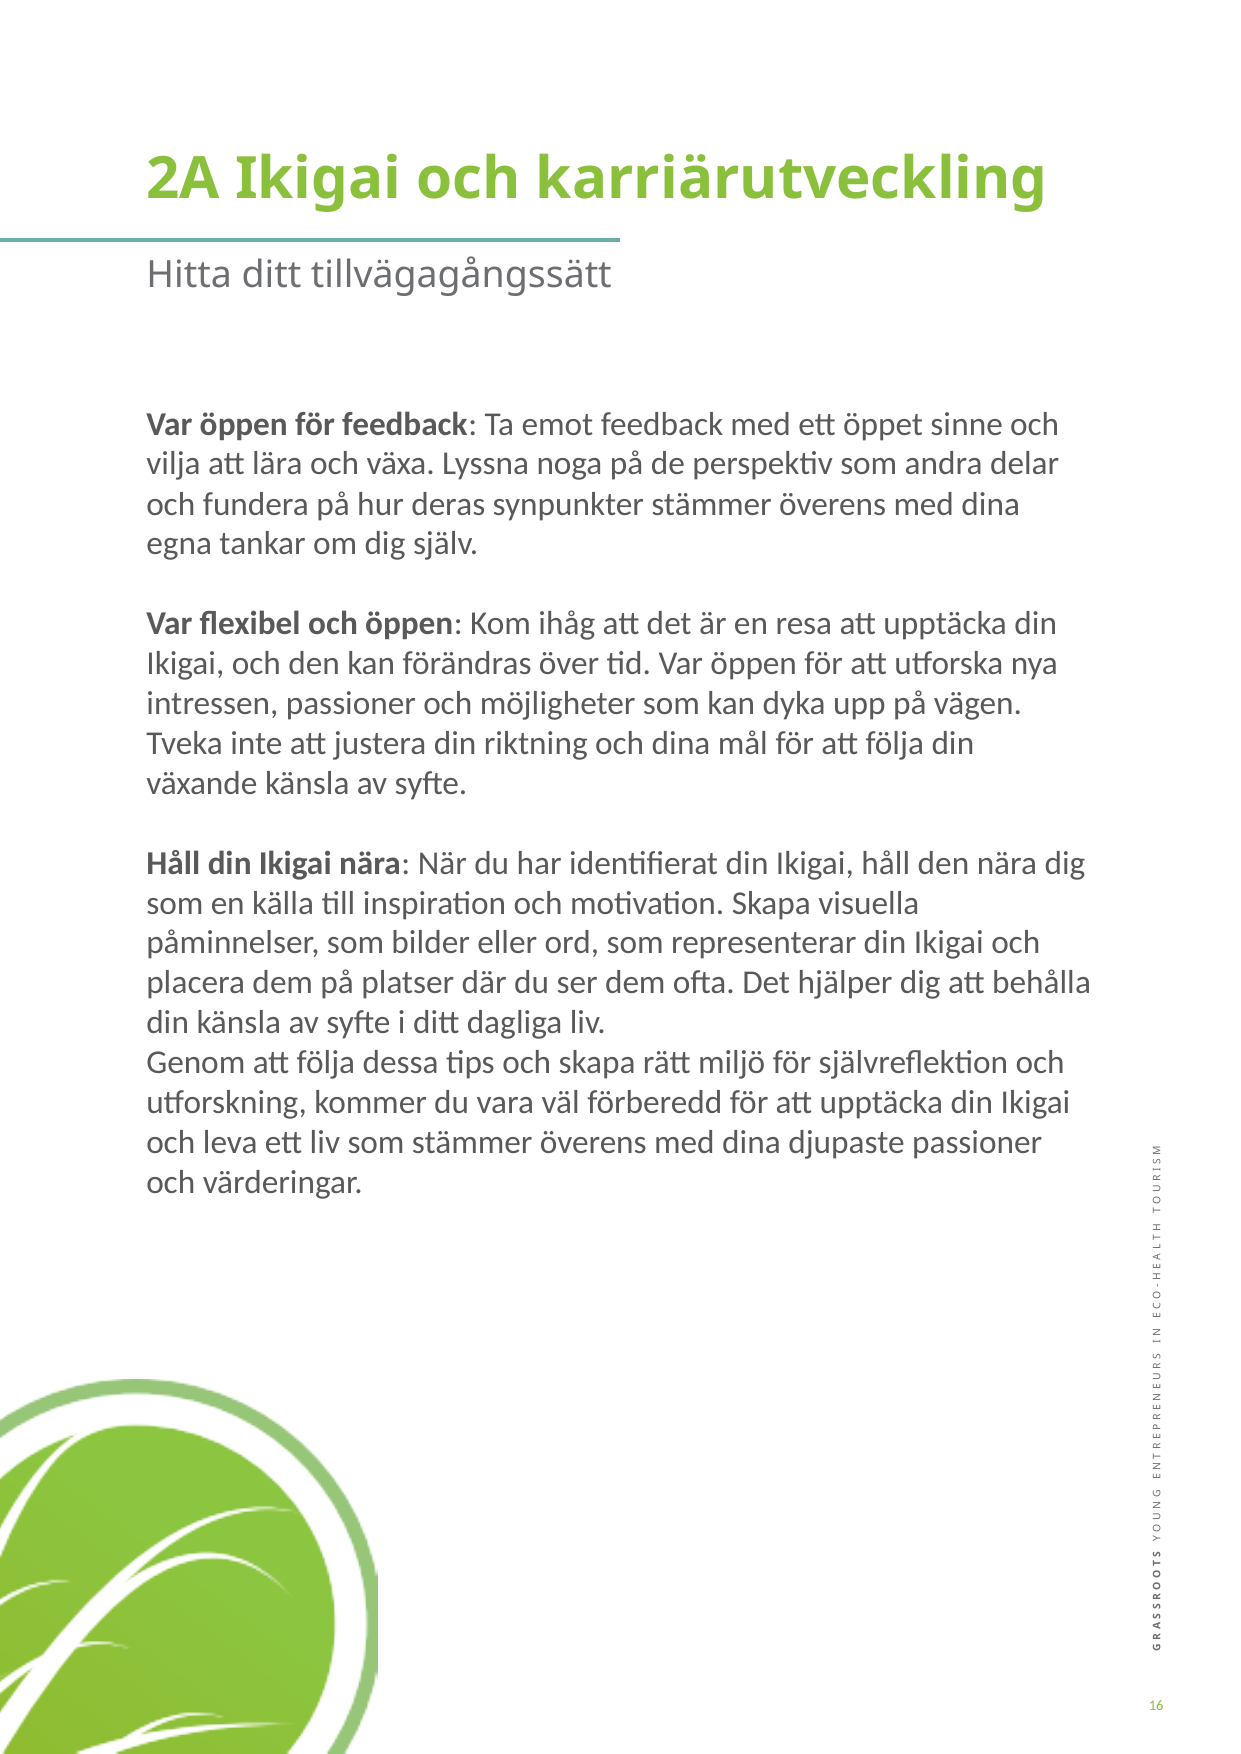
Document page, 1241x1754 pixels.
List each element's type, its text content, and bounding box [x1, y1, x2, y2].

list 2A Ikigai och karriärutveckling [131, 132, 1109, 242]
list Hitta ditt tillvägagångssätt [131, 242, 1109, 371]
list Var öppen för feedback: Ta emot feedback med ett öppet sinne och vilja att lära och växa. Lyssna noga på de perspektiv som andra delar och fundera på hur deras synpunkter stämmer överens med dina egna tankar om dig själv. Var flexibel och öppen: Kom ihåg att det är en resa att upptäcka din Ikigai, och den kan förändras över tid. Var öppen för att utforska nya intressen, passioner och möjligheter som kan dyka upp på vägen. Tveka inte att justera din riktning och dina mål för att följa din växande känsla av syfte. Håll din Ikigai nära: När du har identifierat din Ikigai, håll den nära dig som en källa till inspiration och motivation. Skapa visuella påminnelser, som bilder eller ord, som representerar din Ikigai och placera dem på platser där du ser dem ofta. Det hjälper dig att behålla din känsla av syfte i ditt dagliga liv. Genom att följa dessa tips och skapa rätt miljö för självreflektion och utforskning, kommer du vara väl förberedd för att upptäcka din Ikigai och leva ett liv som stämmer överens med dina djupaste passioner och värderingar. [131, 394, 1109, 1609]
slide_number 16 [1125, 1666, 1187, 1743]
